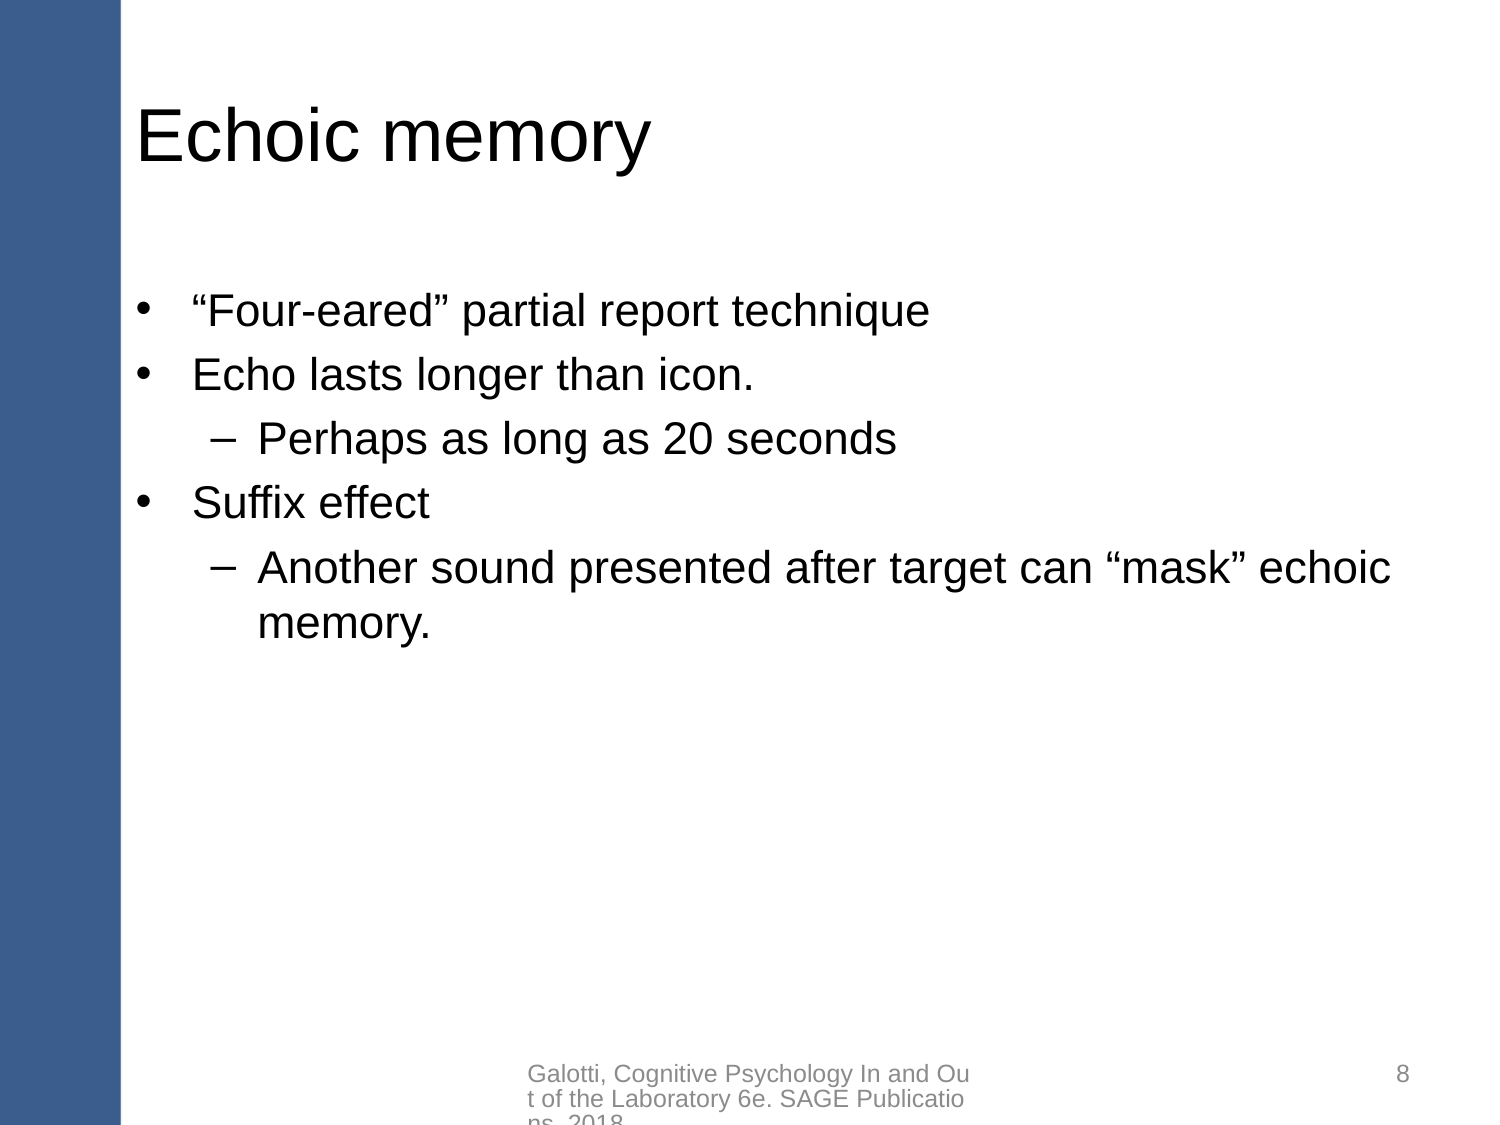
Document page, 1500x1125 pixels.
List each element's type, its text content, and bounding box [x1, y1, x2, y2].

title Echoic memory [120, 37, 1471, 225]
list “Four-eared” partial report technique Echo lasts longer than icon. Perhaps as long as 20 seconds Suffix effect Another sound presented after target can “mask” echoic memory. [120, 273, 1471, 1016]
footer Galotti, Cognitive Psychology In and Out of the Laboratory 6e. SAGE Publications, 2018. [512, 1042, 988, 1103]
picture [0, 0, 1500, 1125]
slide_number 8 [1074, 1042, 1425, 1103]
